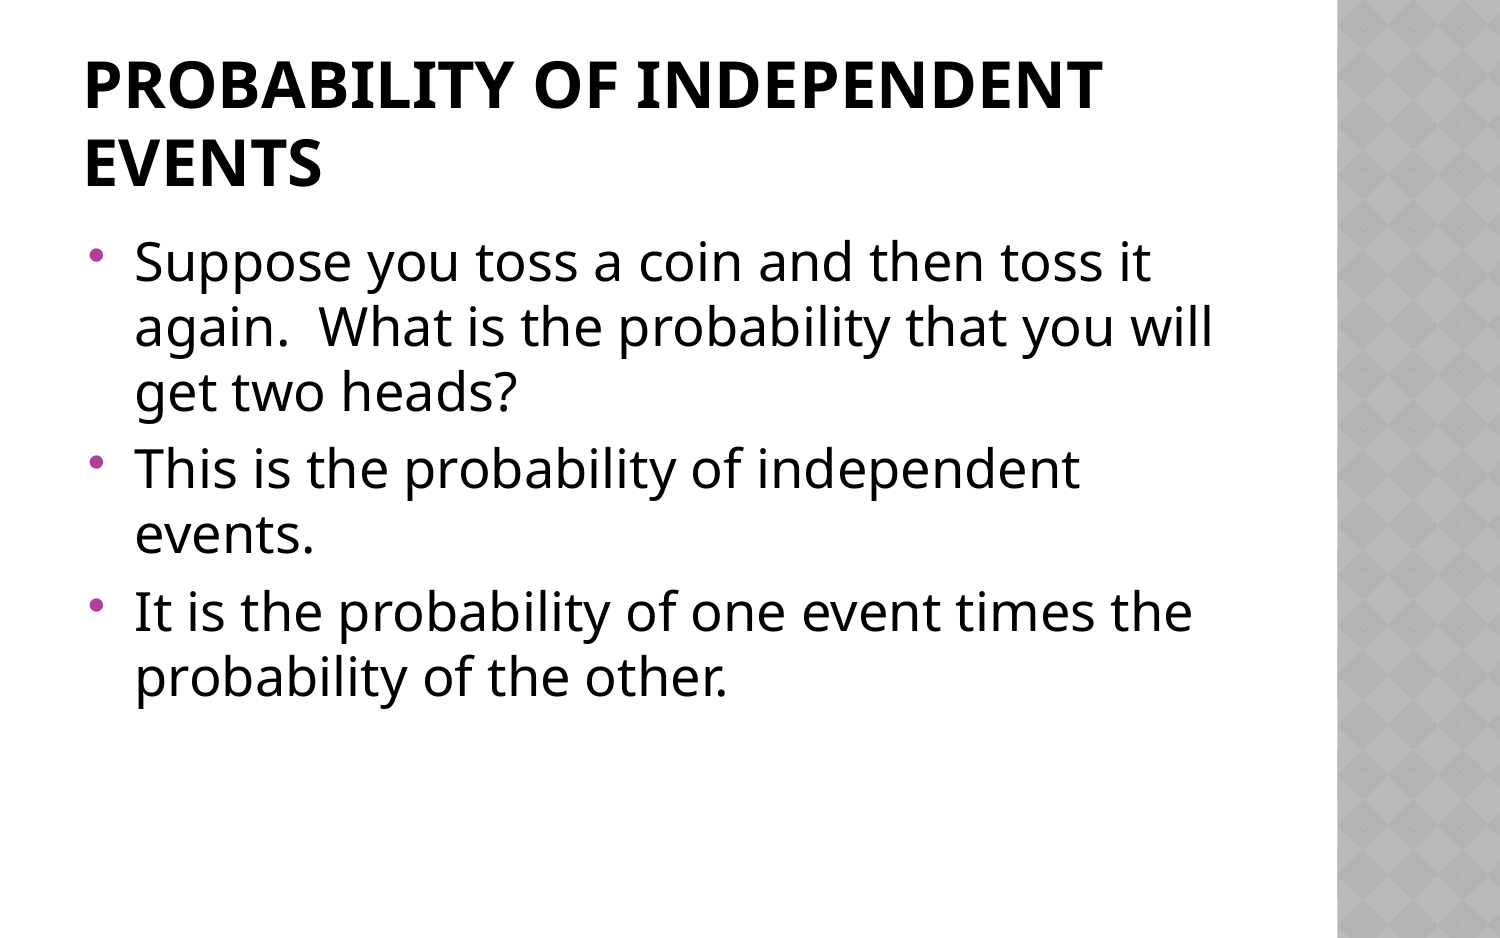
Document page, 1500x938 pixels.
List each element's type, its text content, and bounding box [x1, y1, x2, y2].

list Suppose you toss a coin and then toss it again. What is the probability that you will get two heads? This is the probability of independent events. It is the probability of one event times the probability of the other. [75, 220, 1263, 883]
title Probability of independent events [75, 43, 1263, 200]
